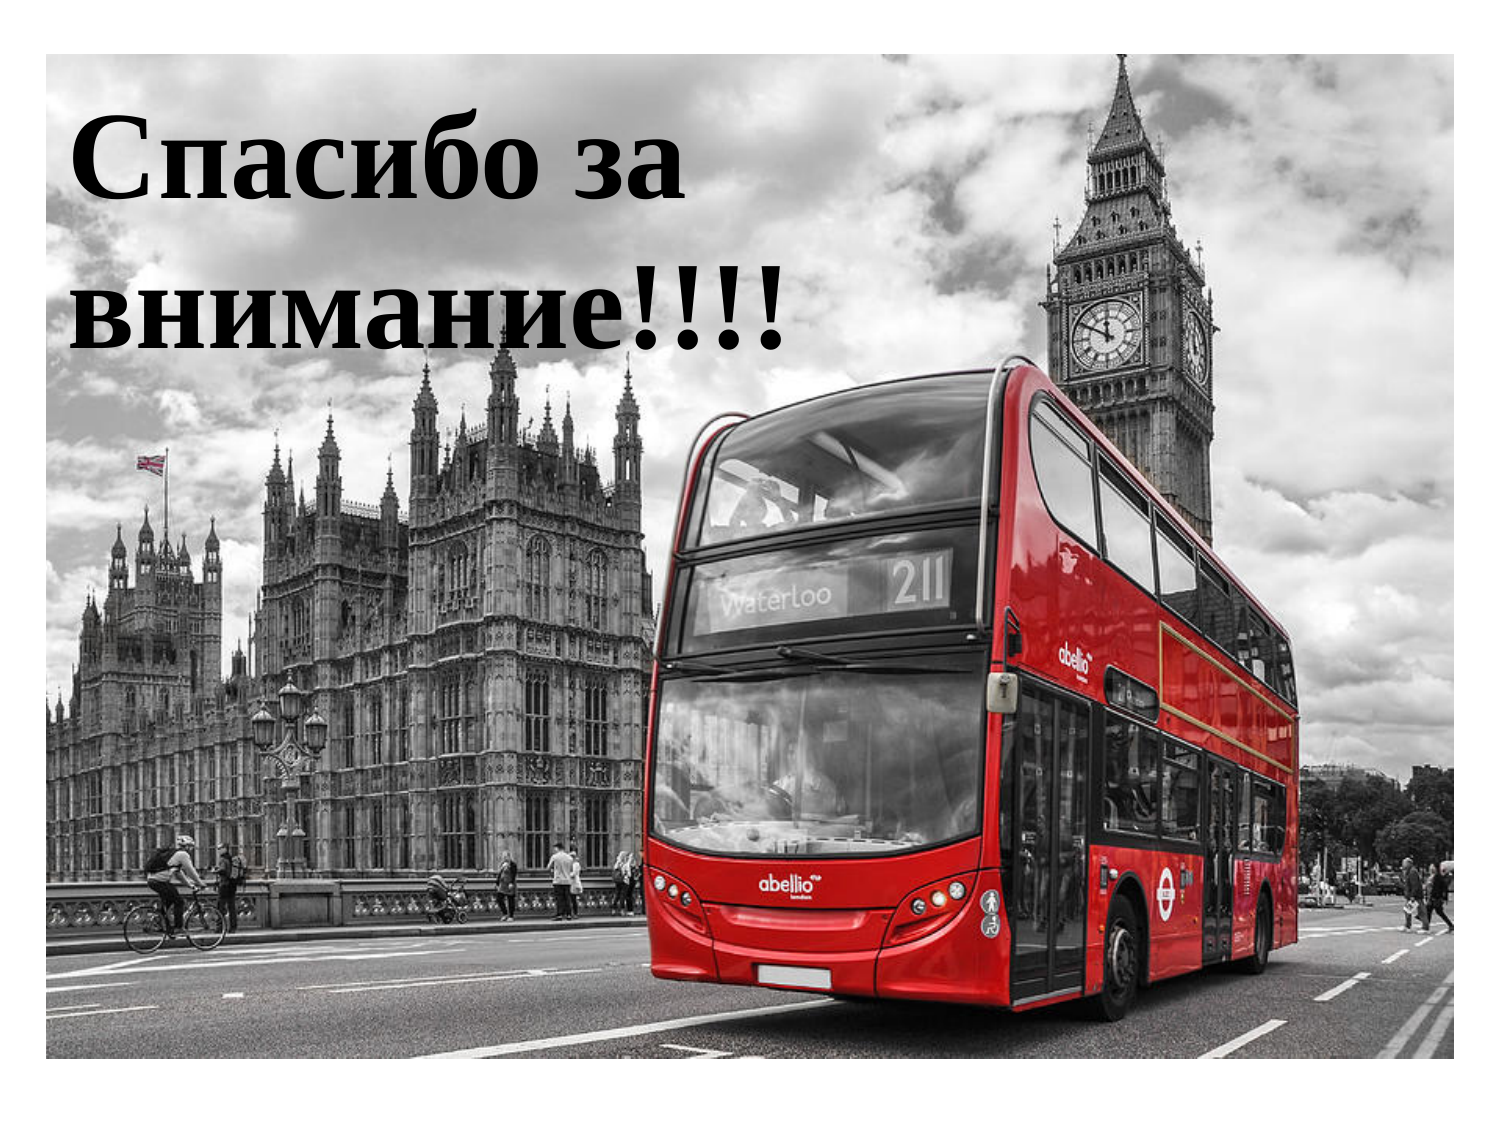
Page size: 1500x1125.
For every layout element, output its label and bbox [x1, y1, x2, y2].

picture [46, 54, 1454, 1059]
